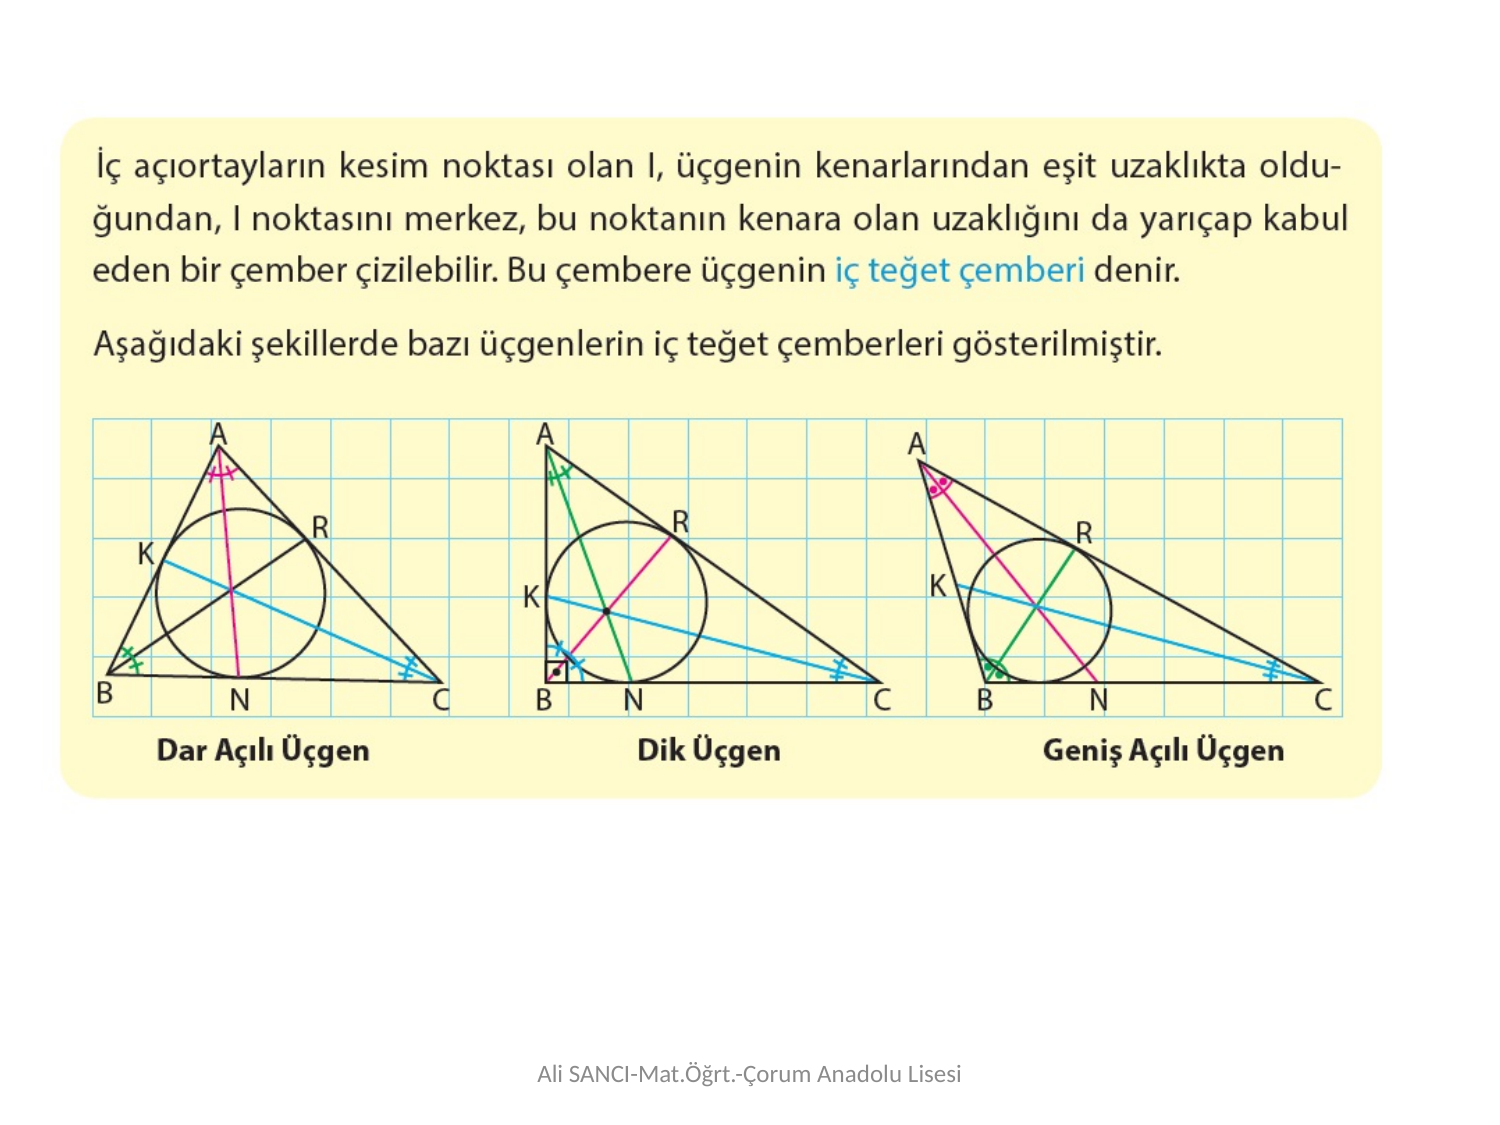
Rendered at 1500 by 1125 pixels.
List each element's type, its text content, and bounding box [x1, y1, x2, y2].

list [40, 101, 1392, 823]
footer Ali SANCI-Mat.Öğrt.-Çorum Anadolu Lisesi [512, 1042, 988, 1103]
